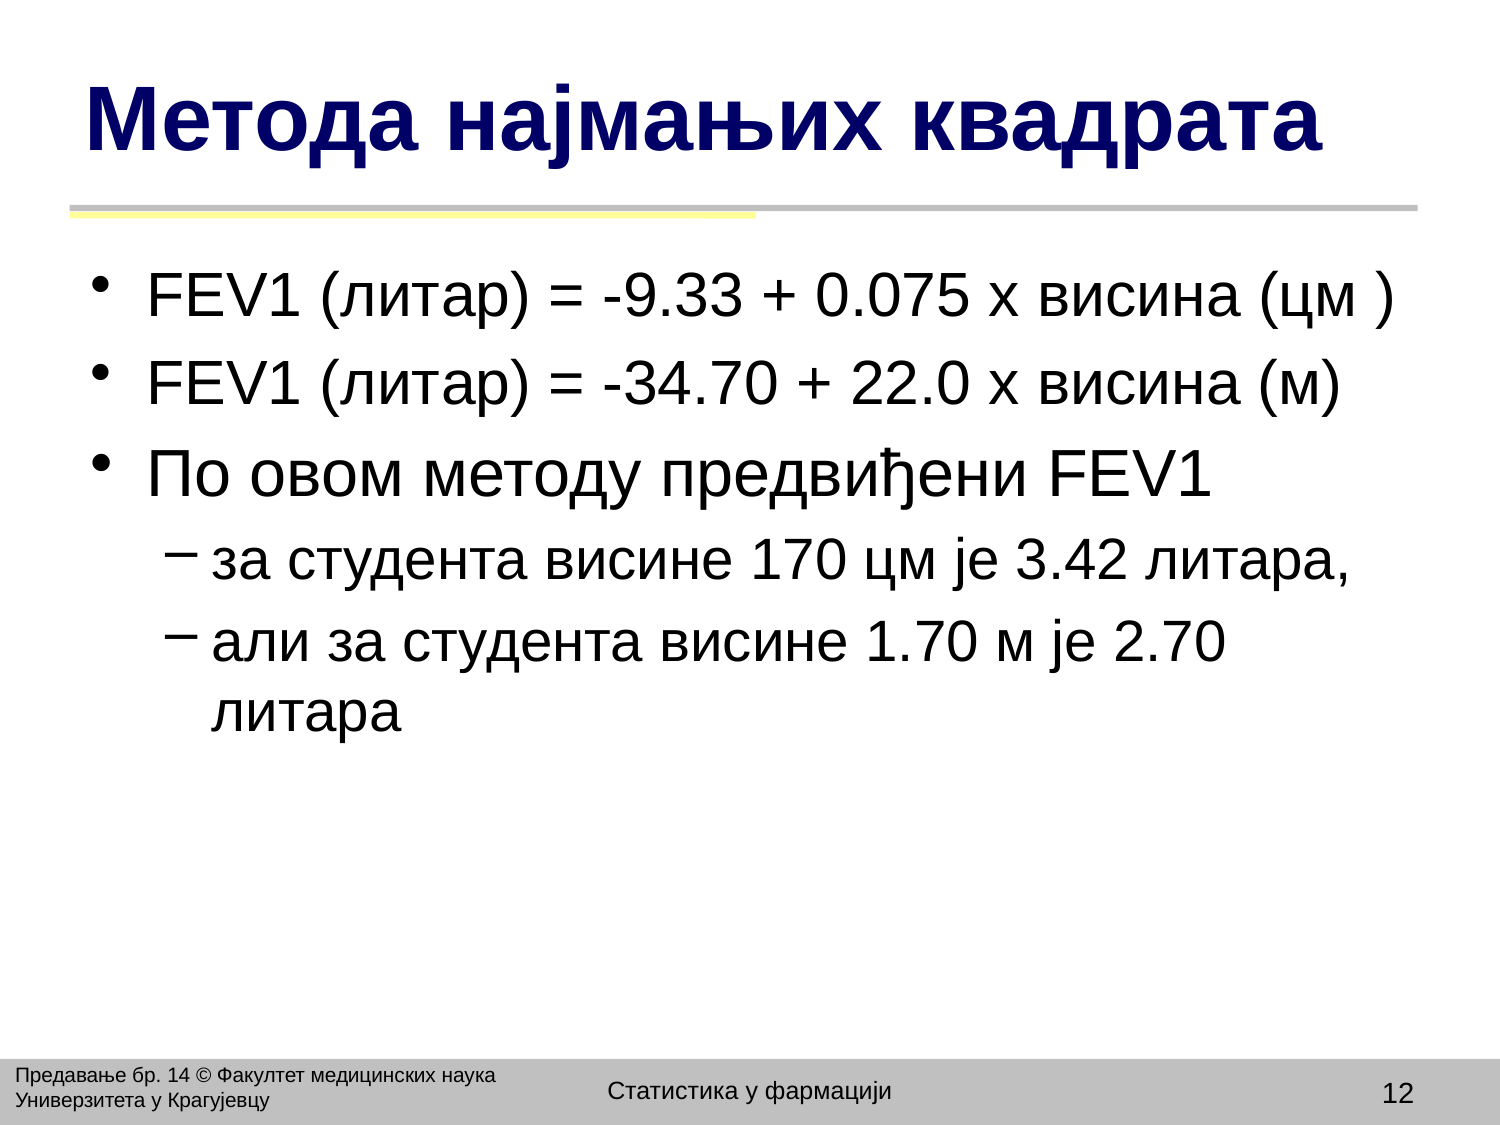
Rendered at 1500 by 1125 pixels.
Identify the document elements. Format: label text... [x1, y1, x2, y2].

title Метода најмањих квадрата [69, 19, 1426, 208]
footer Статистика у фармацији [512, 1066, 988, 1125]
slide_number 12 [1079, 1066, 1430, 1125]
list FEV1 (литар) = -9.33 + 0.075 x висина (цм ) FEV1 (литар) = -34.70 + 22.0 x висина (м) По овом методу предвиђени FEV1 за студента висине 170 цм је 3.42 литара, али за студента висине 1.70 м је 2.70 литара [74, 246, 1426, 1023]
slide_number Предавање бр. 14 © Факултет медицинских наука Универзитета у Крагујевцу [0, 1053, 622, 1108]
